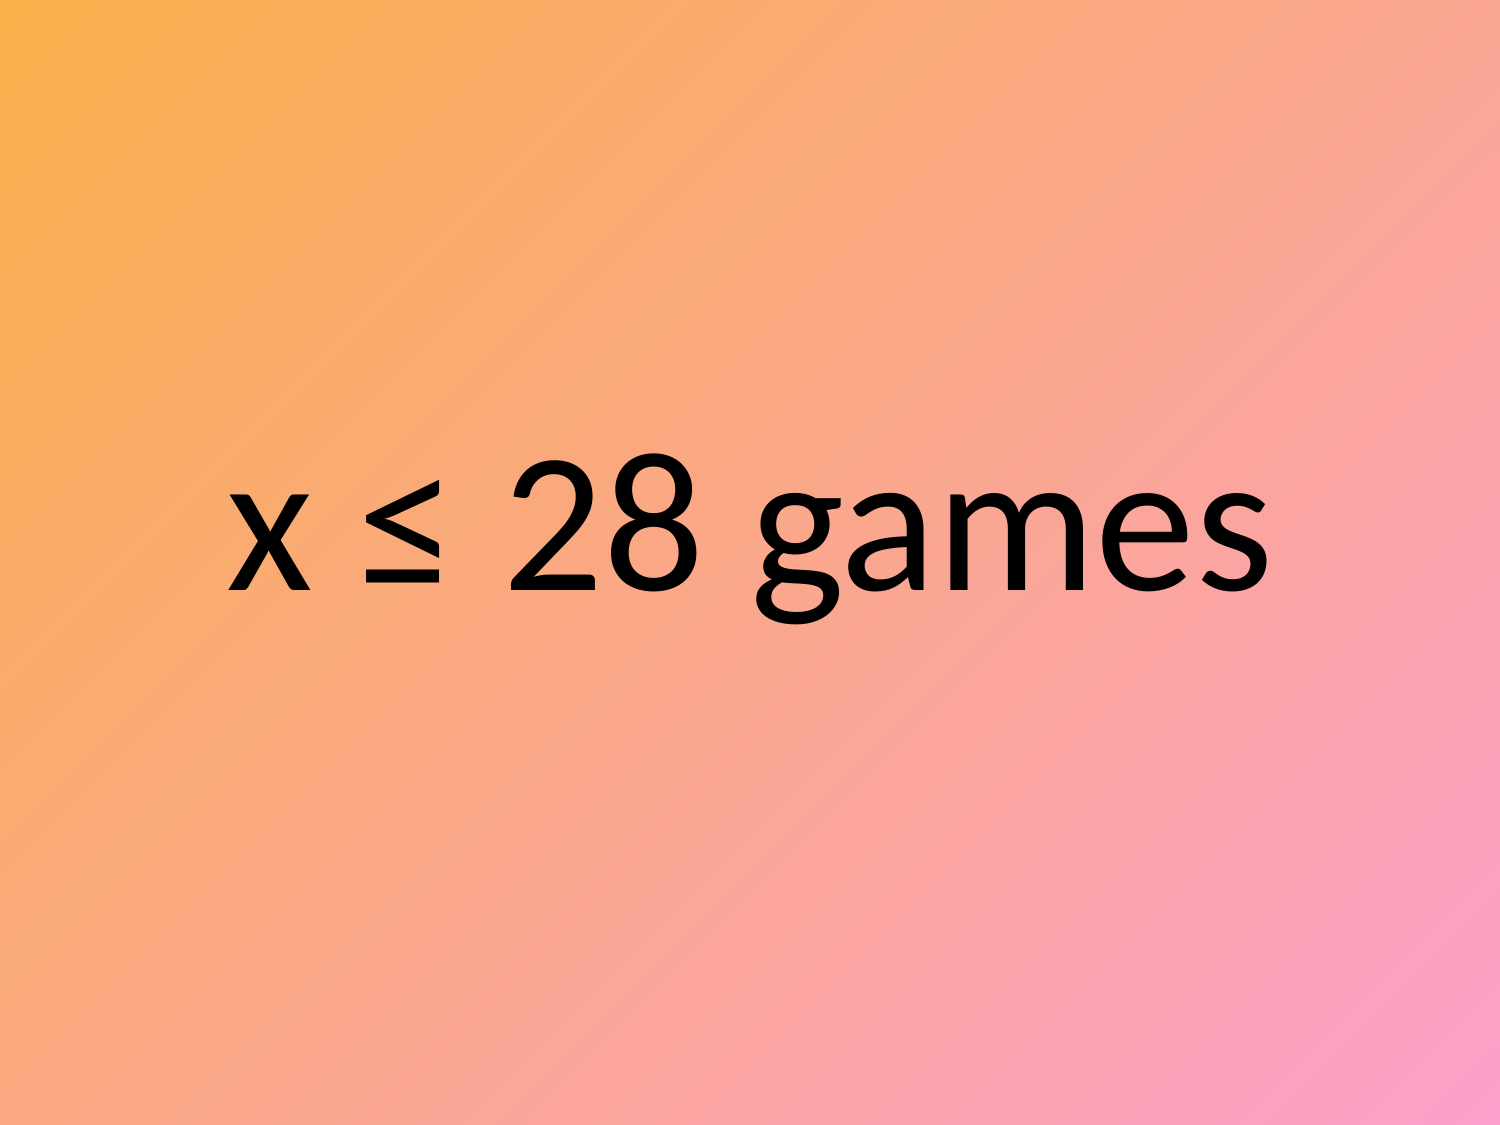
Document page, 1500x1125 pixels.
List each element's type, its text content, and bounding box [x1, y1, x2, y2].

list x ≤ 28 games [74, 382, 1426, 1125]
